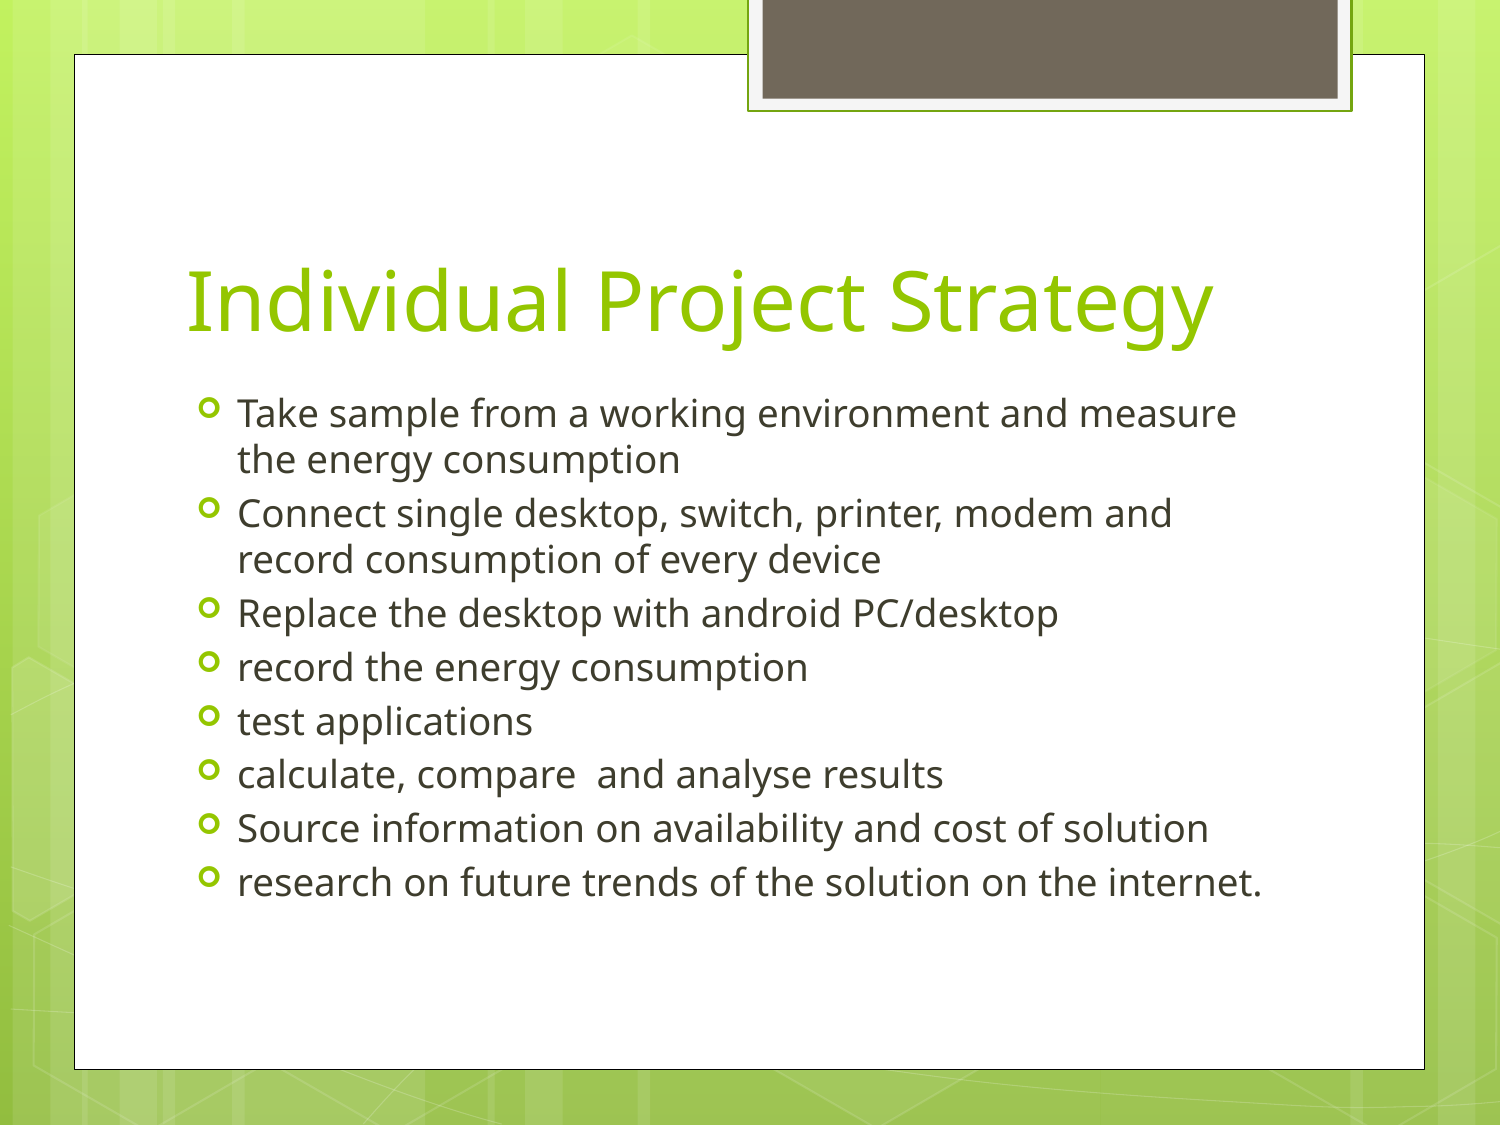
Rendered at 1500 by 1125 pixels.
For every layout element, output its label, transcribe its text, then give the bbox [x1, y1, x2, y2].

list Take sample from a working environment and measure the energy consumption Connect single desktop, switch, printer, modem and record consumption of every device Replace the desktop with android PC/desktop record the energy consumption test applications calculate, compare and analyse results Source information on availability and cost of solution research on future trends of the solution on the internet. [171, 381, 1283, 957]
title Individual Project Strategy [171, 168, 1324, 357]
